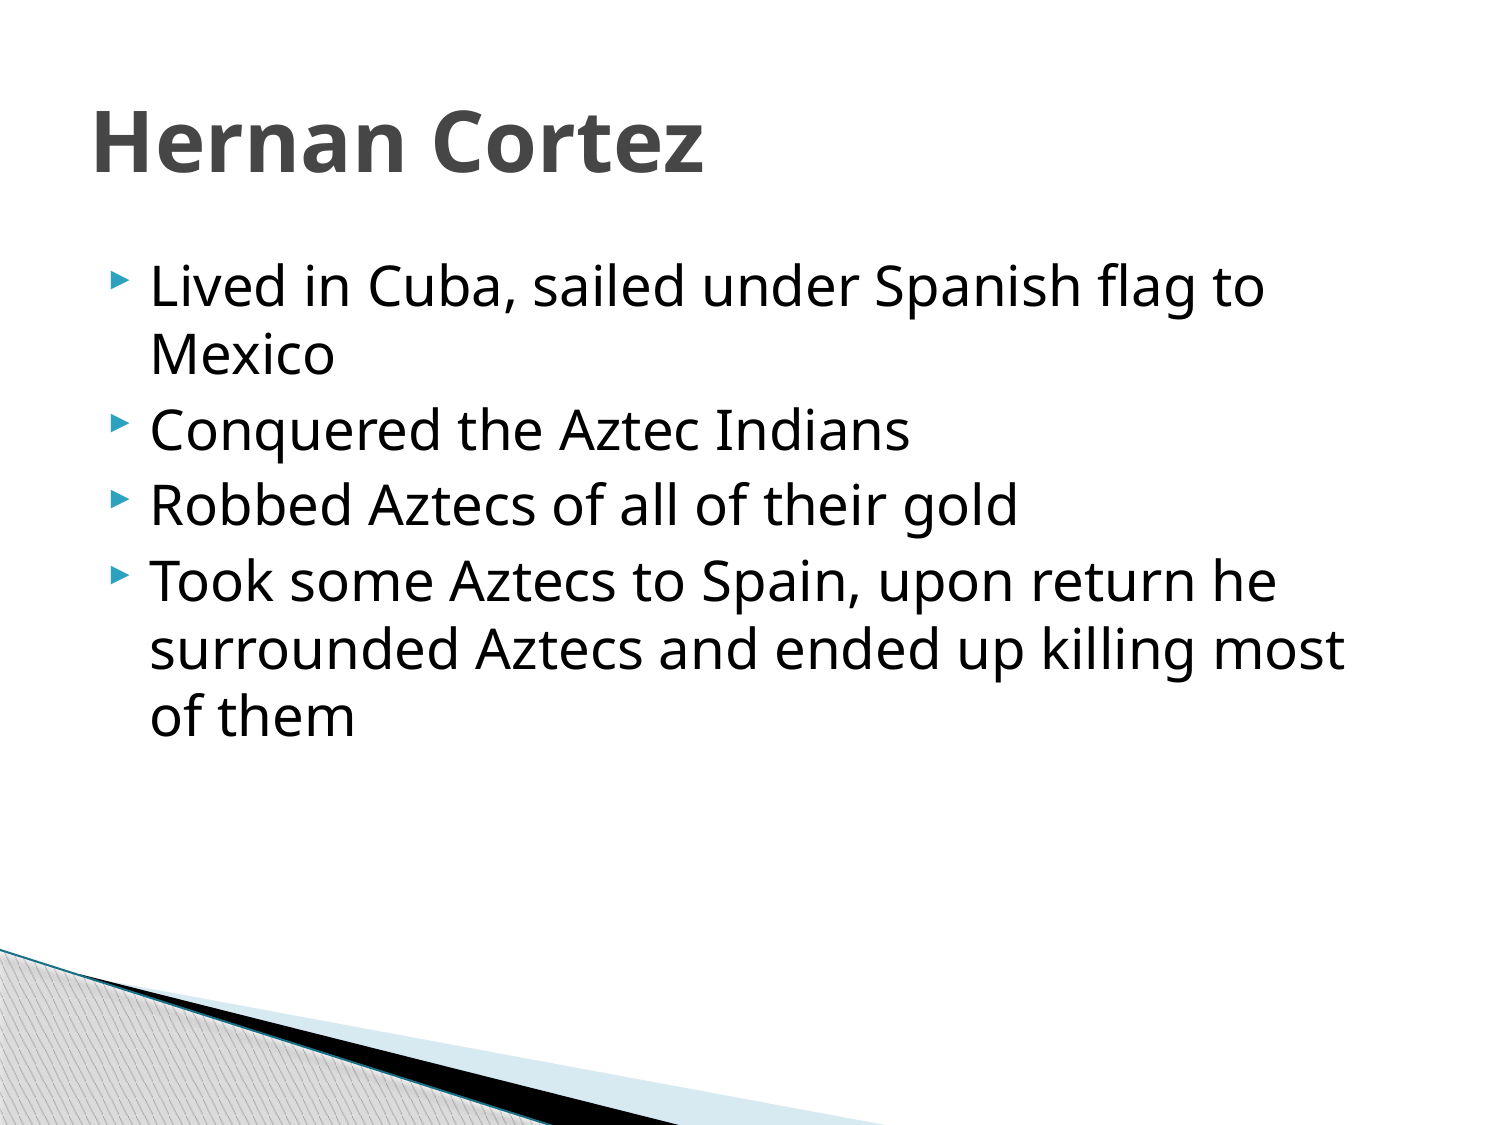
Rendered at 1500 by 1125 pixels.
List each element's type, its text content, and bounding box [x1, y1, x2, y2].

list Lived in Cuba, sailed under Spanish flag to Mexico Conquered the Aztec Indians Robbed Aztecs of all of their gold Took some Aztecs to Spain, upon return he surrounded Aztecs and ended up killing most of them [75, 243, 1425, 986]
title Hernan Cortez [75, 45, 1425, 233]
